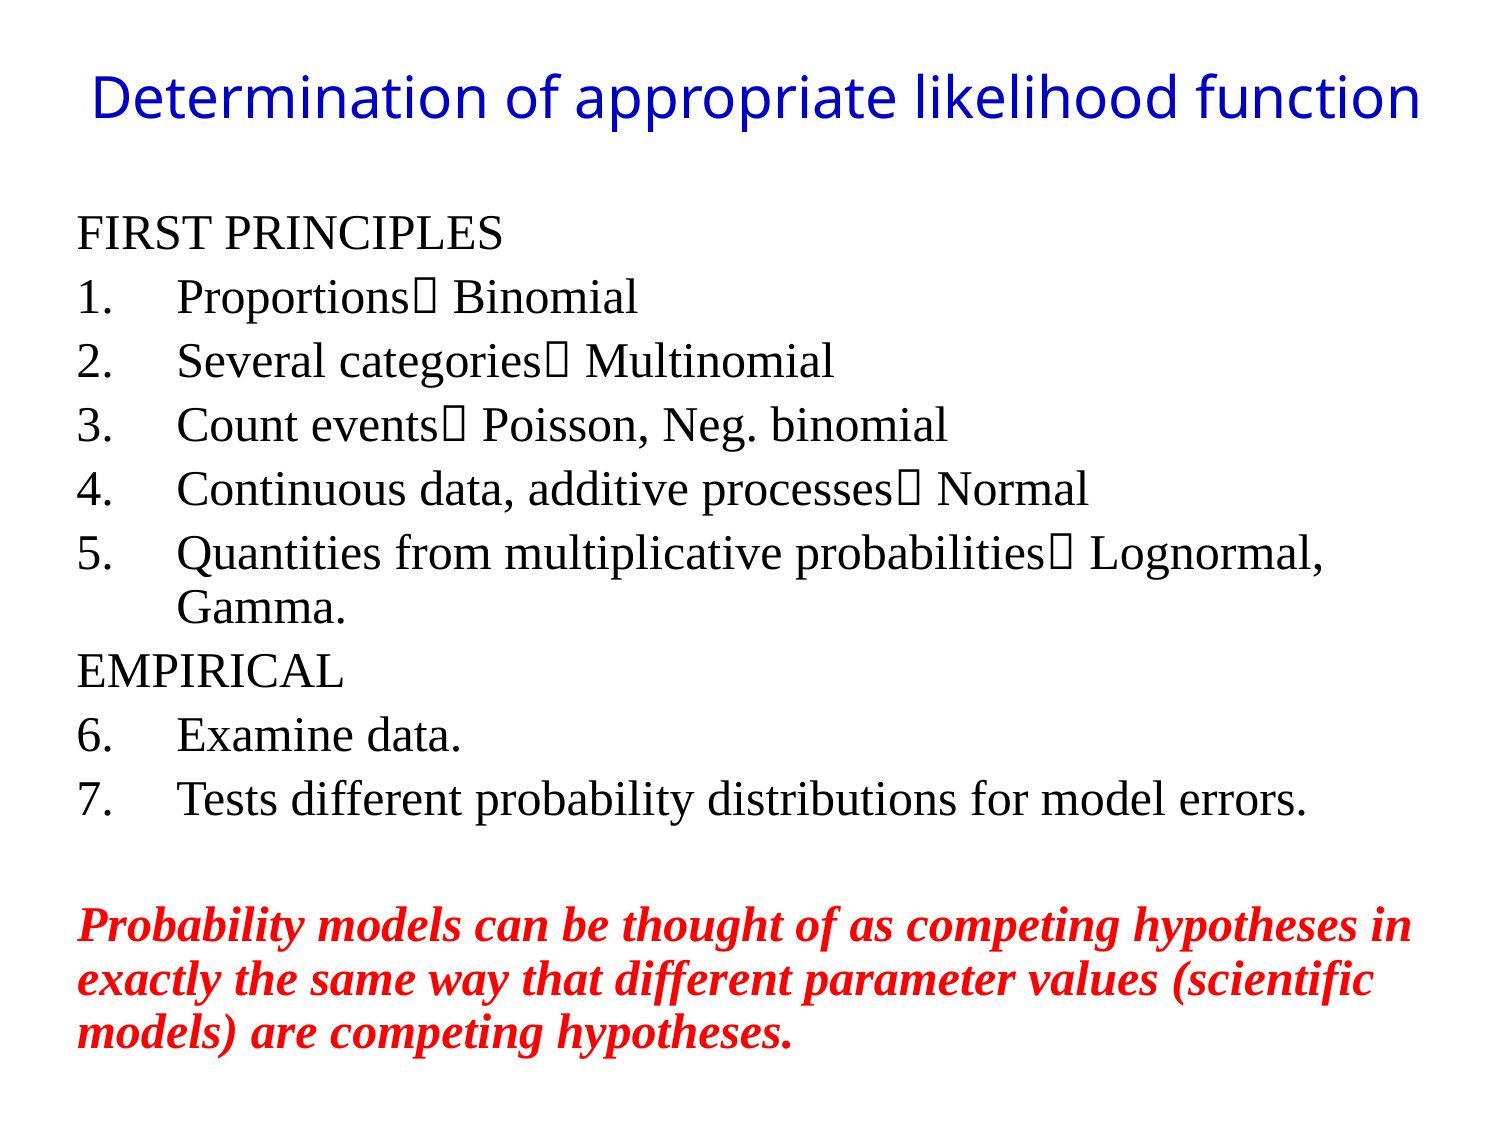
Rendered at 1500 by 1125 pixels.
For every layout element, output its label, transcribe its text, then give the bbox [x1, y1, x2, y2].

list FIRST PRINCIPLES Proportions Binomial Several categories Multinomial Count events Poisson, Neg. binomial Continuous data, additive processes Normal Quantities from multiplicative probabilities Lognormal, Gamma. EMPIRICAL Examine data. Tests different probability distributions for model errors. [61, 199, 1388, 876]
title Determination of appropriate likelihood function [49, 19, 1463, 138]
text_box Probability models can be thought of as competing hypotheses in exactly the same way that different parameter values (scientific models) are competing hypotheses. [62, 890, 1475, 1125]
